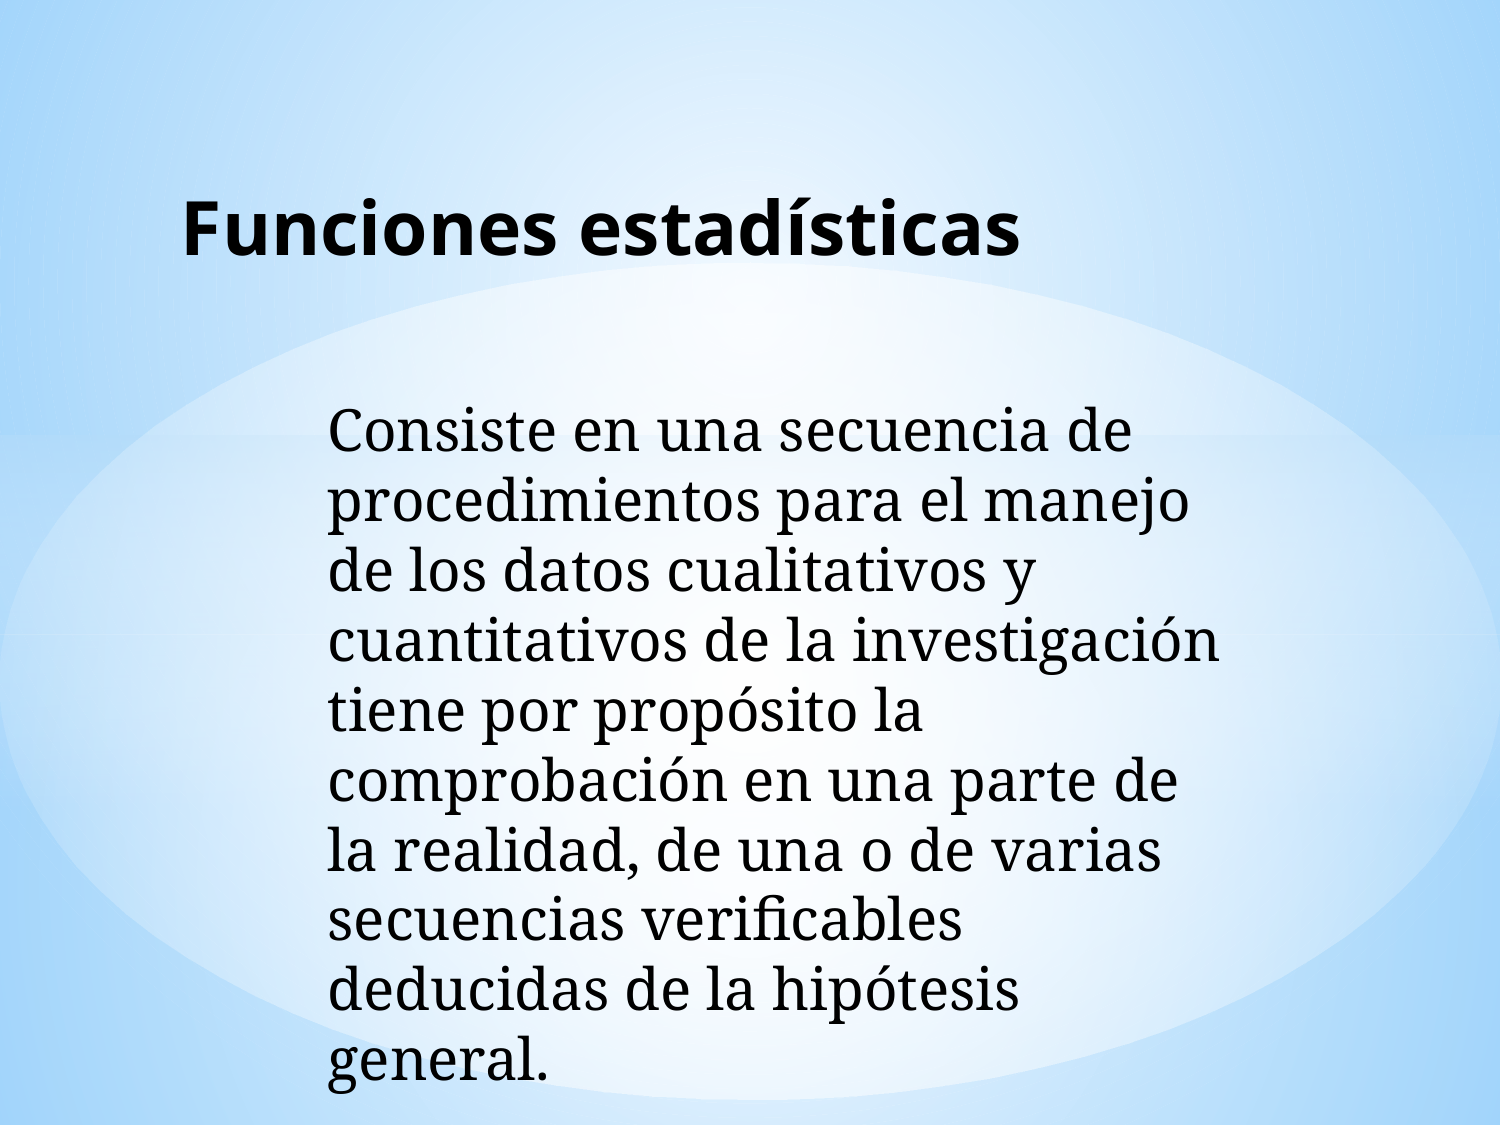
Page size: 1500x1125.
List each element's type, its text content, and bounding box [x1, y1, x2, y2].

text_box Consiste en una secuencia de procedimientos para el manejo de los datos cualitativos y cuantitativos de la investigación tiene por propósito la comprobación en una parte de la realidad, de una o de varias secuencias verificables deducidas de la hipótesis general. [312, 385, 1247, 1125]
title Funciones estadísticas [135, 172, 1376, 374]
